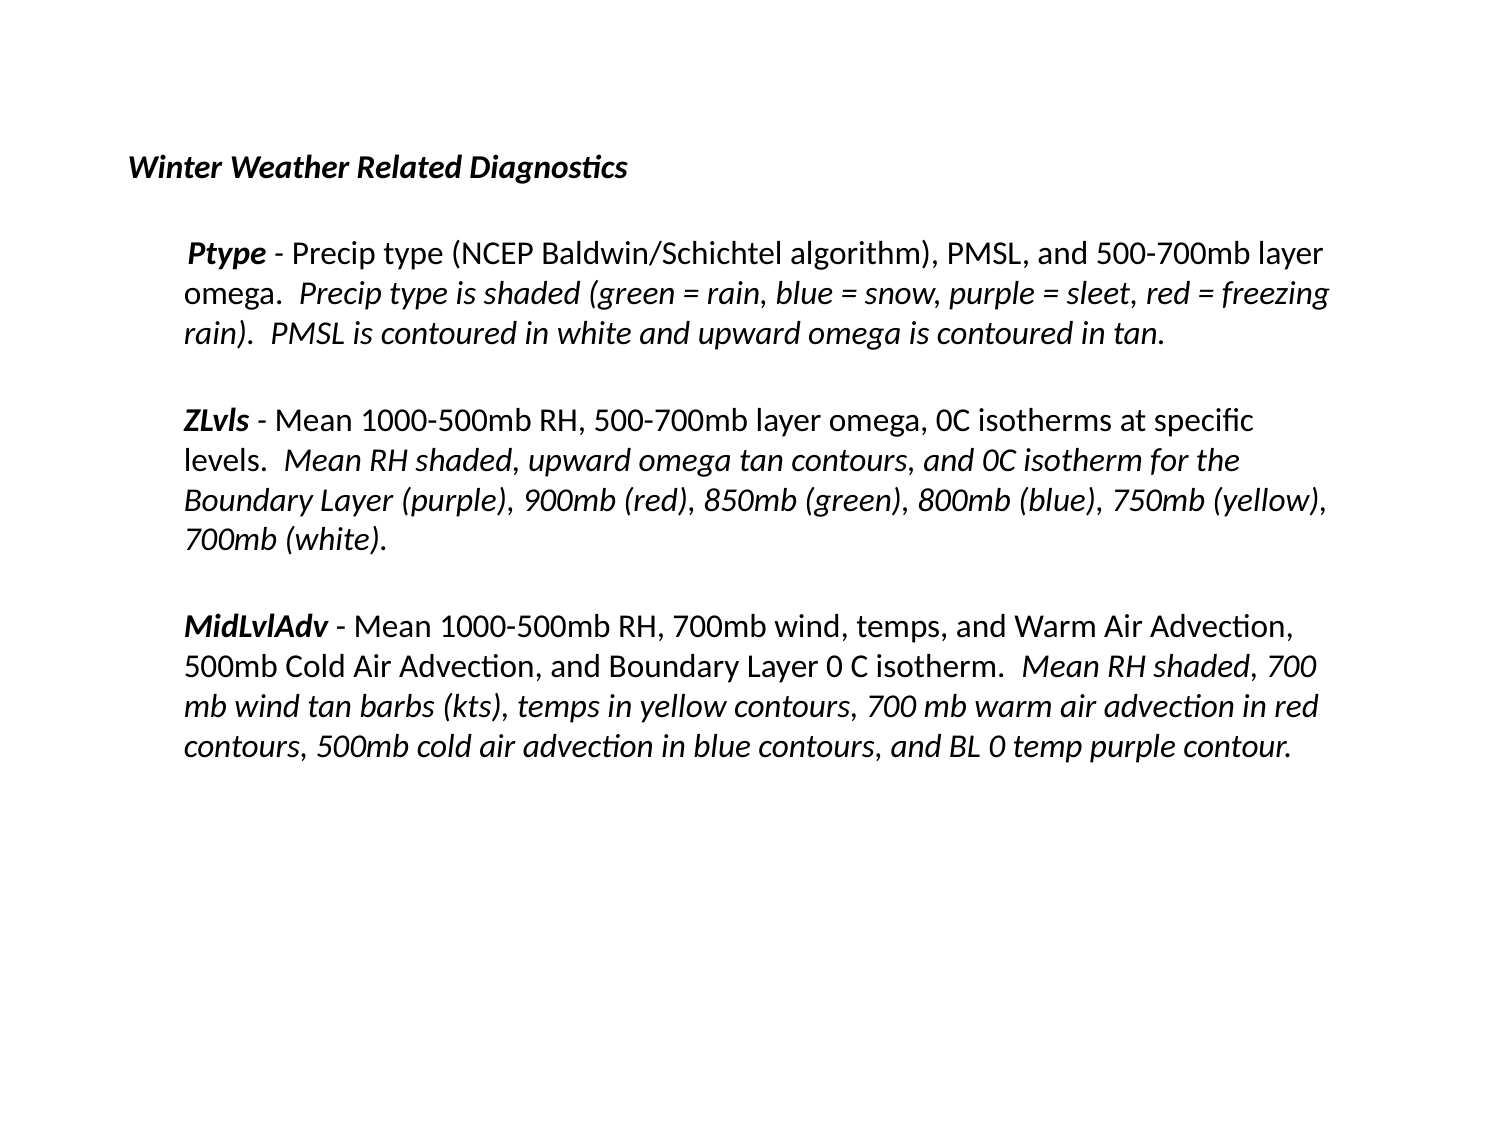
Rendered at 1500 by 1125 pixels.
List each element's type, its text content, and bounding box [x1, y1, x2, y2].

list Winter Weather Related Diagnostics Ptype - Precip type (NCEP Baldwin/Schichtel algorithm), PMSL, and 500-700mb layer omega. Precip type is shaded (green = rain, blue = snow, purple = sleet, red = freezing rain). PMSL is contoured in white and upward omega is contoured in tan. ZLvls - Mean 1000-500mb RH, 500-700mb layer omega, 0C isotherms at specific levels. Mean RH shaded, upward omega tan contours, and 0C isotherm for the Boundary Layer (purple), 900mb (red), 850mb (green), 800mb (blue), 750mb (yellow), 700mb (white). MidLvlAdv - Mean 1000-500mb RH, 700mb wind, temps, and Warm Air Advection, 500mb Cold Air Advection, and Boundary Layer 0 C isotherm. Mean RH shaded, 700 mb wind tan barbs (kts), temps in yellow contours, 700 mb warm air advection in red contours, 500mb cold air advection in blue contours, and BL 0 temp purple contour. [112, 137, 1363, 888]
